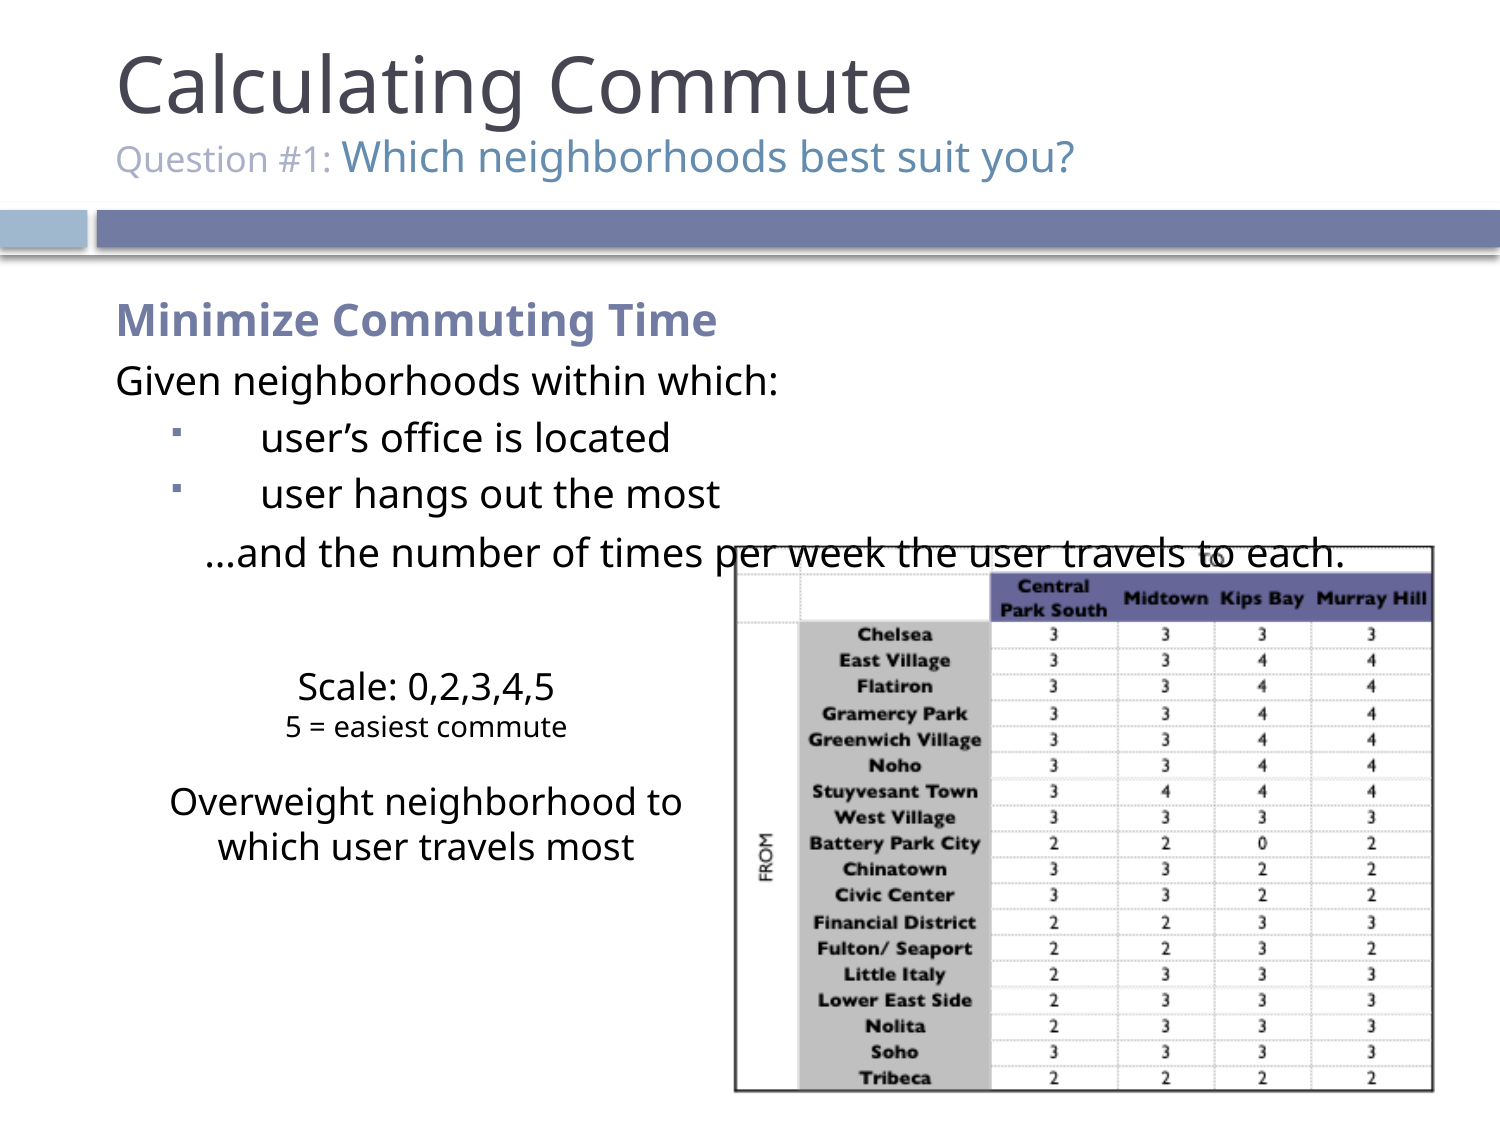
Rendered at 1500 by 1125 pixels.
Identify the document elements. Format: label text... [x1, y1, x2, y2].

text_box Scale: 0,2,3,4,5 5 = easiest commute Overweight neighborhood to which user travels most [100, 655, 684, 921]
list Minimize Commuting Time Given neighborhoods within which: user’s office is located user hangs out the most …and the number of times per week the user travels to each. [100, 284, 1438, 589]
title Calculating Commute Question #1: Which neighborhoods best suit you? [100, 26, 1438, 190]
picture [690, 513, 1474, 1125]
